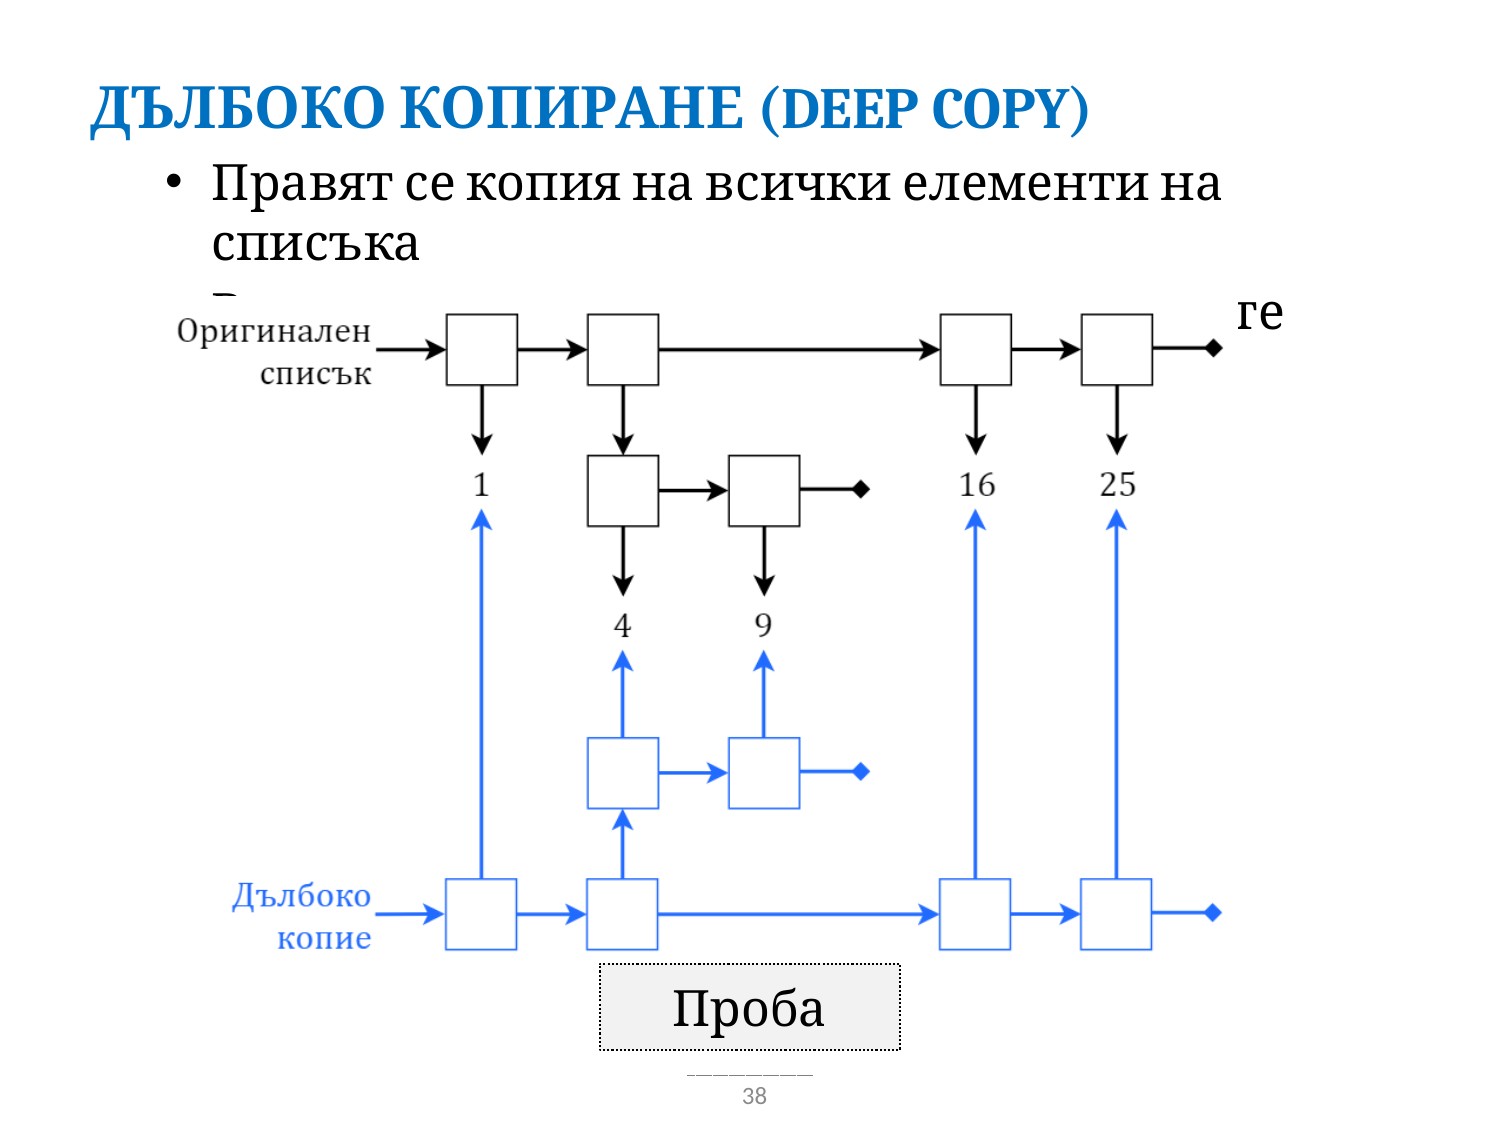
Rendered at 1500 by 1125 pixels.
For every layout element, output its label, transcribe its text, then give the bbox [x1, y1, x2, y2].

list Дълбоко копиране (deep copy) Правят се копия на всички елементи на списъка Връзките за данни преизползават същите данни [75, 62, 1450, 1063]
picture [162, 295, 1238, 970]
slide_number 38 [579, 1065, 930, 1125]
text_box Проба [598, 978, 902, 1052]
